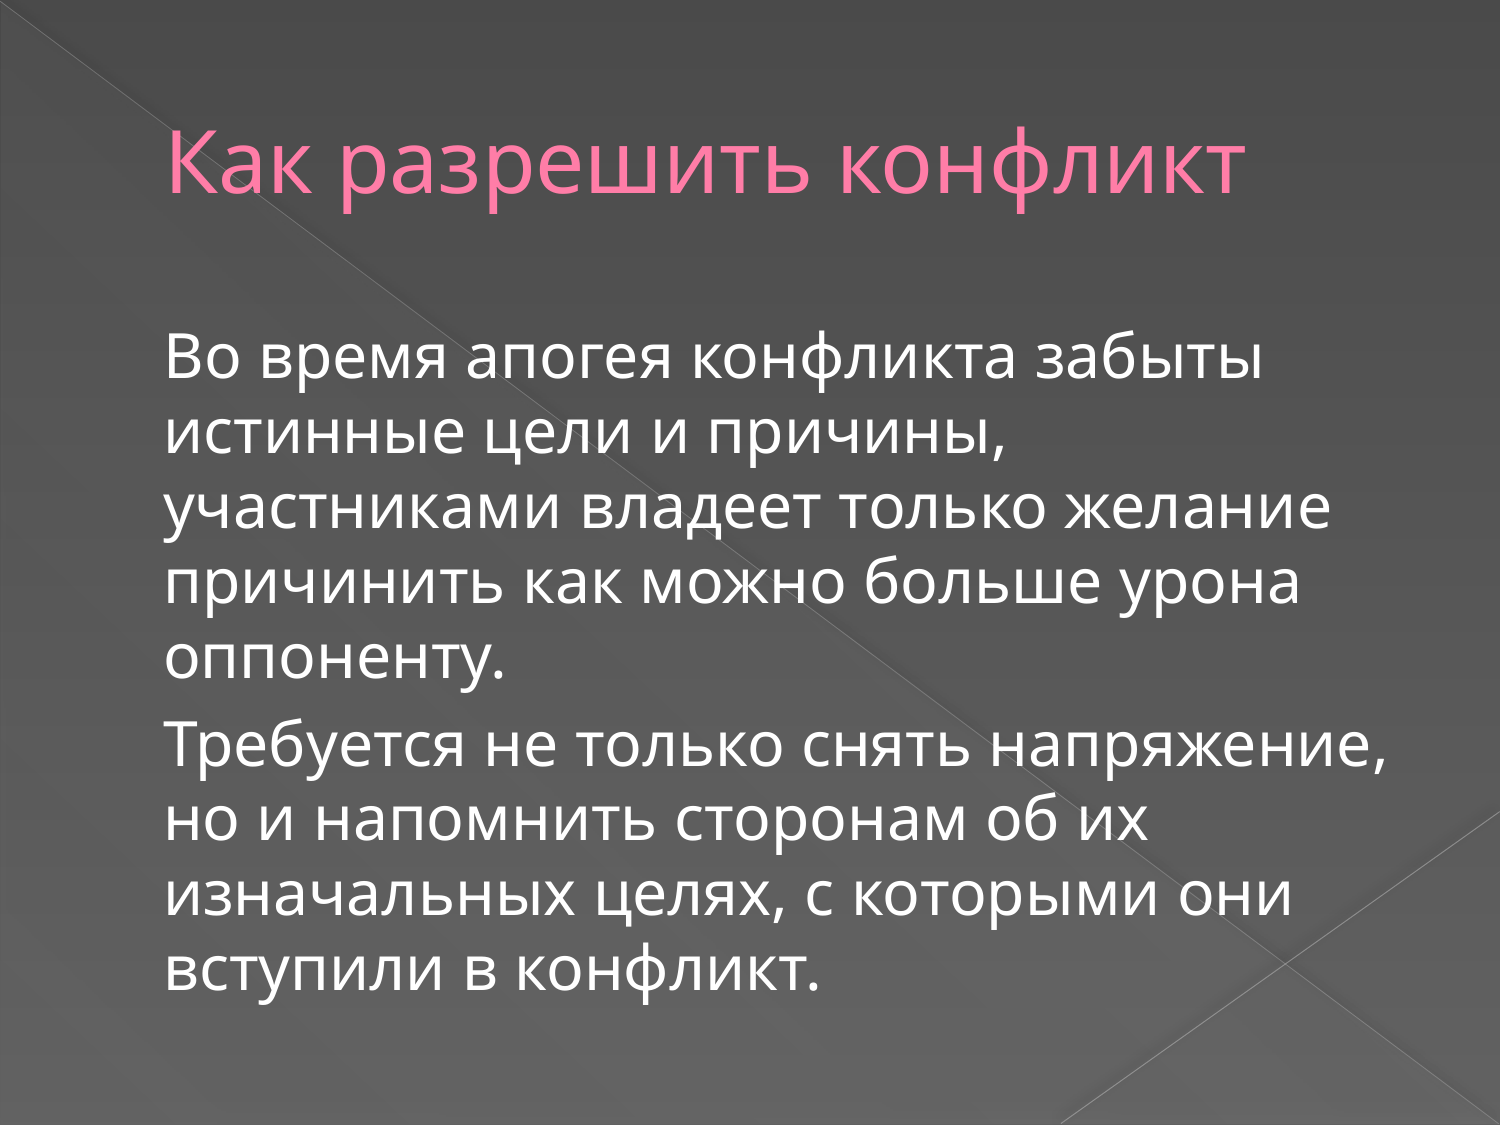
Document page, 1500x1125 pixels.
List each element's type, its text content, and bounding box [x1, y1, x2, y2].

list Во время апогея конфликта забыты истинные цели и причины, участниками владеет только желание причинить как можно больше урона оппоненту. Требуется не только снять напряжение, но и напомнить сторонам об их изначальных целях, с которыми они вступили в конфликт. [75, 308, 1425, 1059]
title Как разрешить конфликт [75, 43, 1425, 274]
